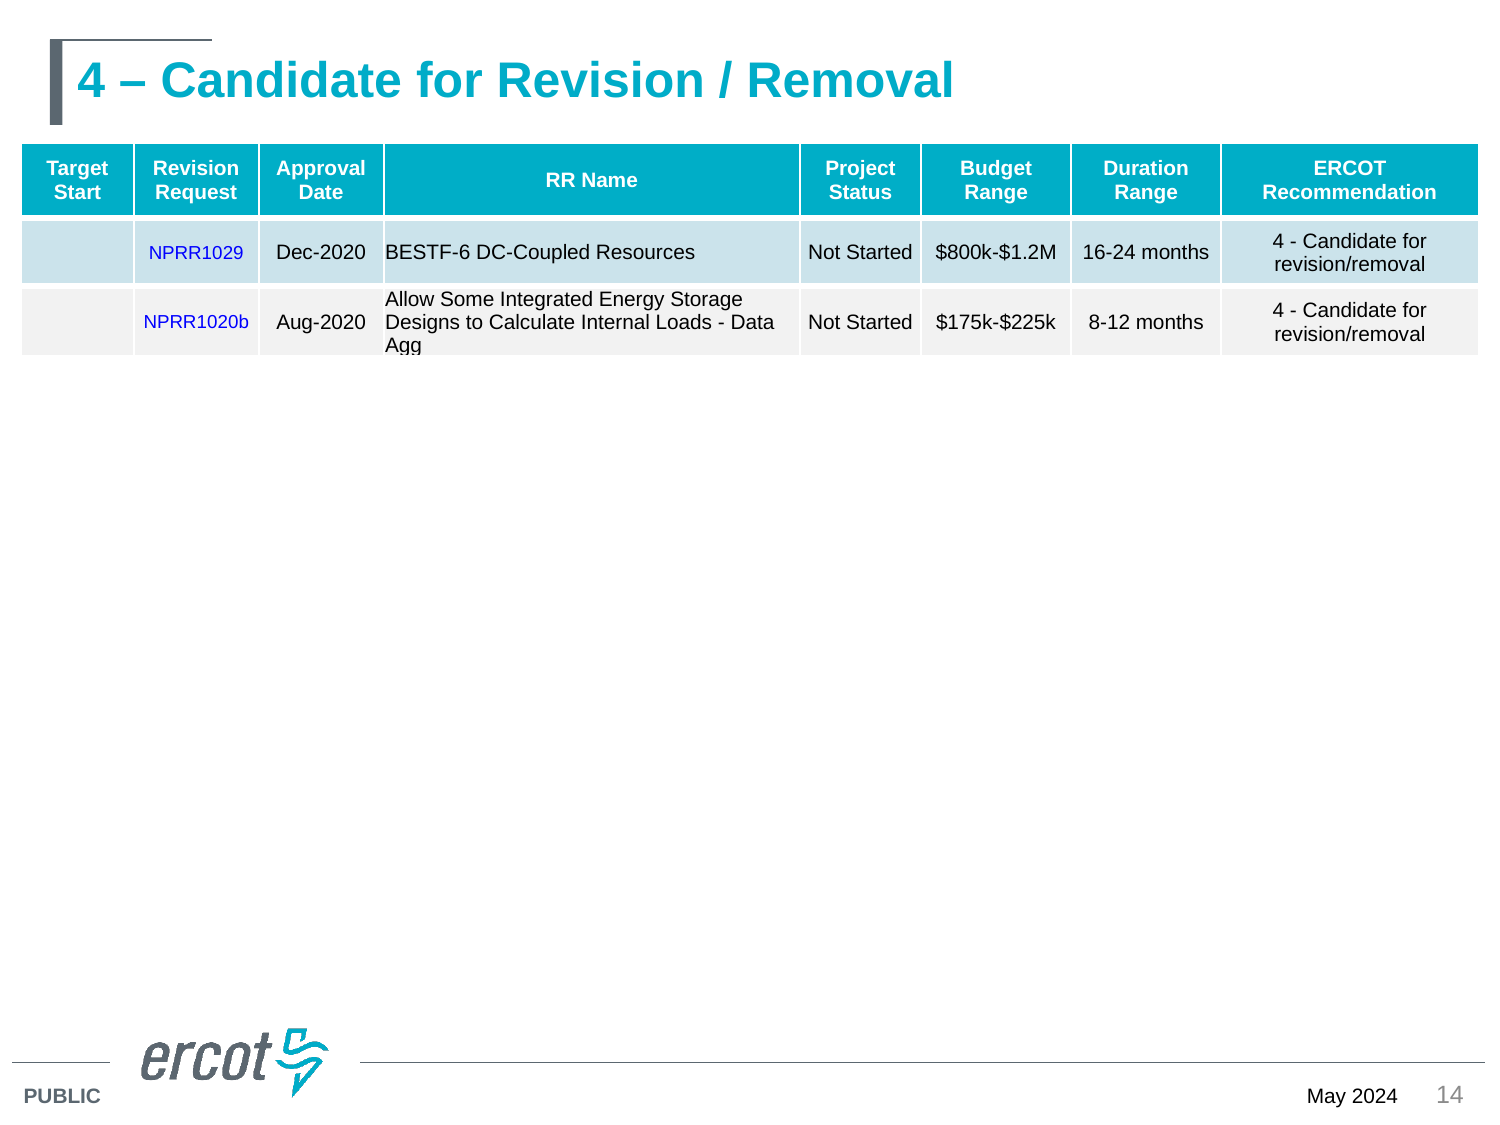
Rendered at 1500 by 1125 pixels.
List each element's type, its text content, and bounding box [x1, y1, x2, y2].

table_cell Not Started [801, 221, 920, 283]
table_cell [22, 289, 133, 355]
table_cell NPRR1020b [135, 289, 258, 355]
table_cell Allow Some Integrated Energy Storage Designs to Calculate Internal Loads - Data Agg [385, 289, 799, 355]
table_cell 16-24 months [1072, 221, 1220, 283]
table_cell [22, 221, 133, 283]
table_header RR Name [385, 144, 799, 215]
picture [137, 1024, 332, 1100]
table_header ERCOT Recommendation [1222, 144, 1478, 215]
table_cell 8-12 months [1072, 289, 1220, 355]
table_cell Dec-2020 [260, 221, 383, 283]
table_header Budget Range [922, 144, 1070, 215]
title 4 – Candidate for Revision / Removal [62, 39, 1313, 125]
table_header Revision Request [135, 144, 258, 215]
table_header Approval Date [260, 144, 383, 215]
table_cell Aug-2020 [260, 289, 383, 355]
table_header Target Start [22, 144, 133, 215]
table_cell BESTF-6 DC-Coupled Resources [385, 221, 799, 283]
table_cell $175k-$225k [922, 289, 1070, 355]
table_cell Not Started [801, 289, 920, 355]
table_cell $800k-$1.2M [922, 221, 1070, 283]
table_header Duration Range [1072, 144, 1220, 215]
table_cell 4 - Candidate for revision/removal [1222, 221, 1478, 283]
table_cell 4 - Candidate for revision/removal [1222, 289, 1478, 355]
table_cell NPRR1029 [135, 221, 258, 283]
table_header Project Status [801, 144, 920, 215]
slide_number 14 [1412, 1076, 1488, 1112]
